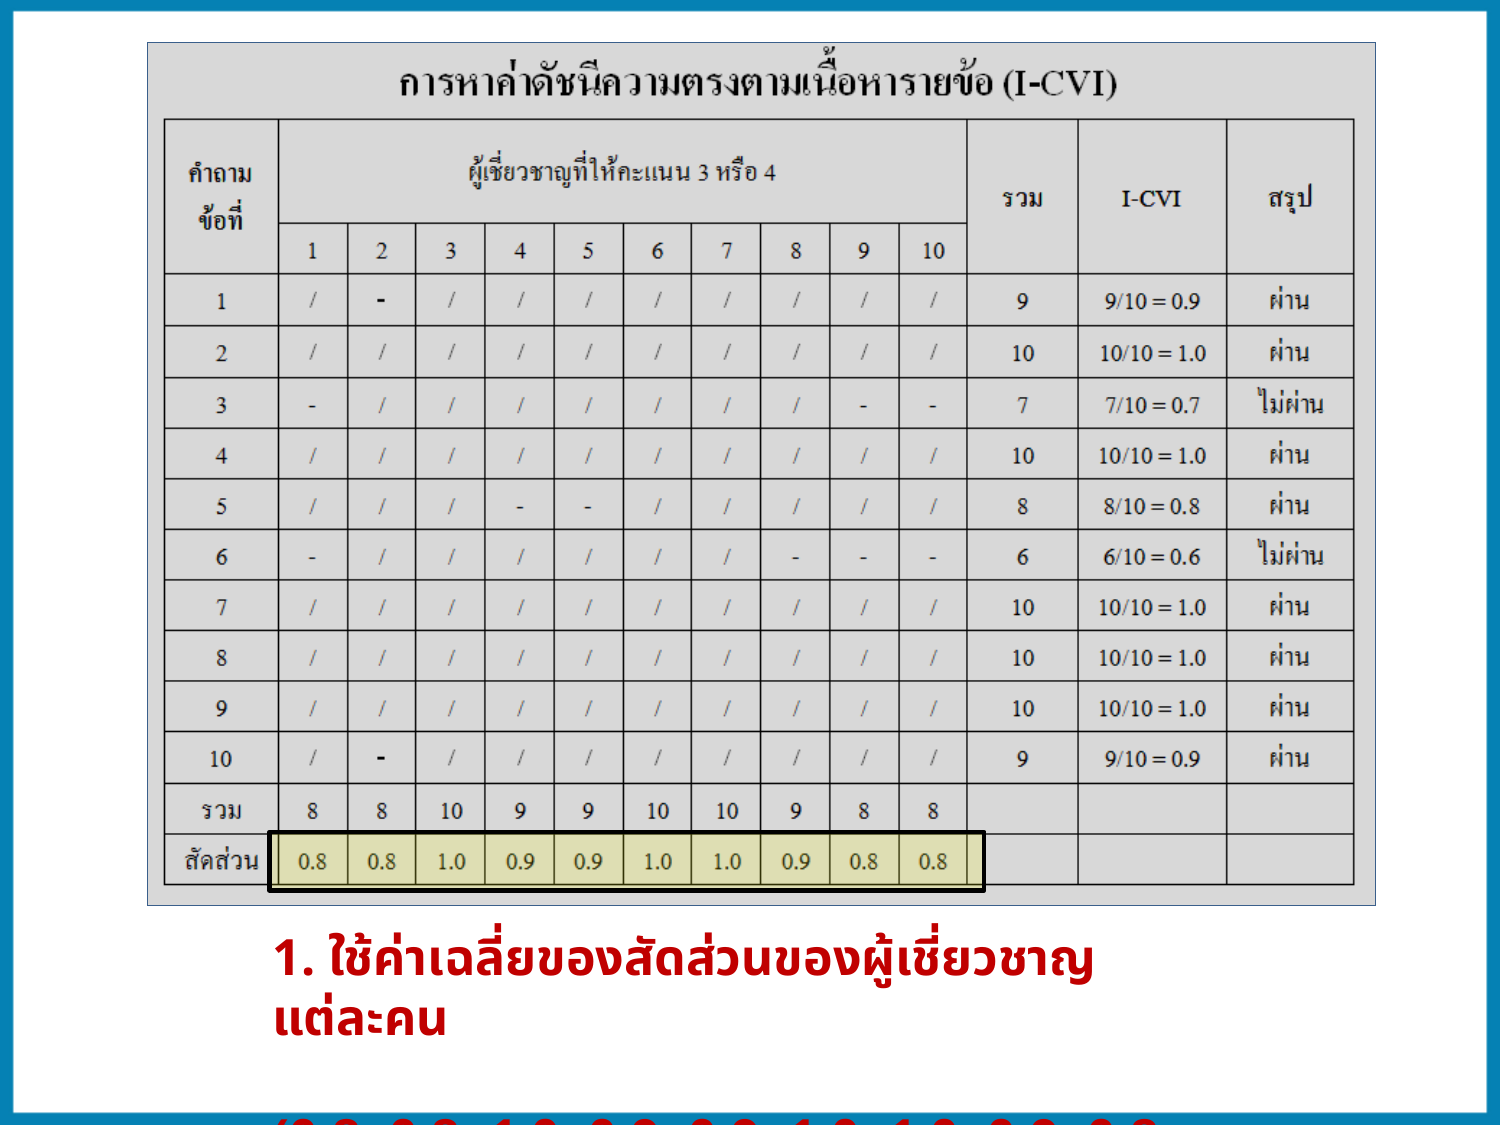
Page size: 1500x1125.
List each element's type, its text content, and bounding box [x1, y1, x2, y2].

text_box 1. ใช้ค่าเฉลี่ยของสัดส่วนของผู้เชี่ยวชาญแต่ละคน (0.8+0.8+1.0+0.9+0.9+1.0+1.0+0.9+0.8+0.8)/10 = 0.89 [257, 918, 1184, 1125]
picture [13, 11, 1487, 1113]
